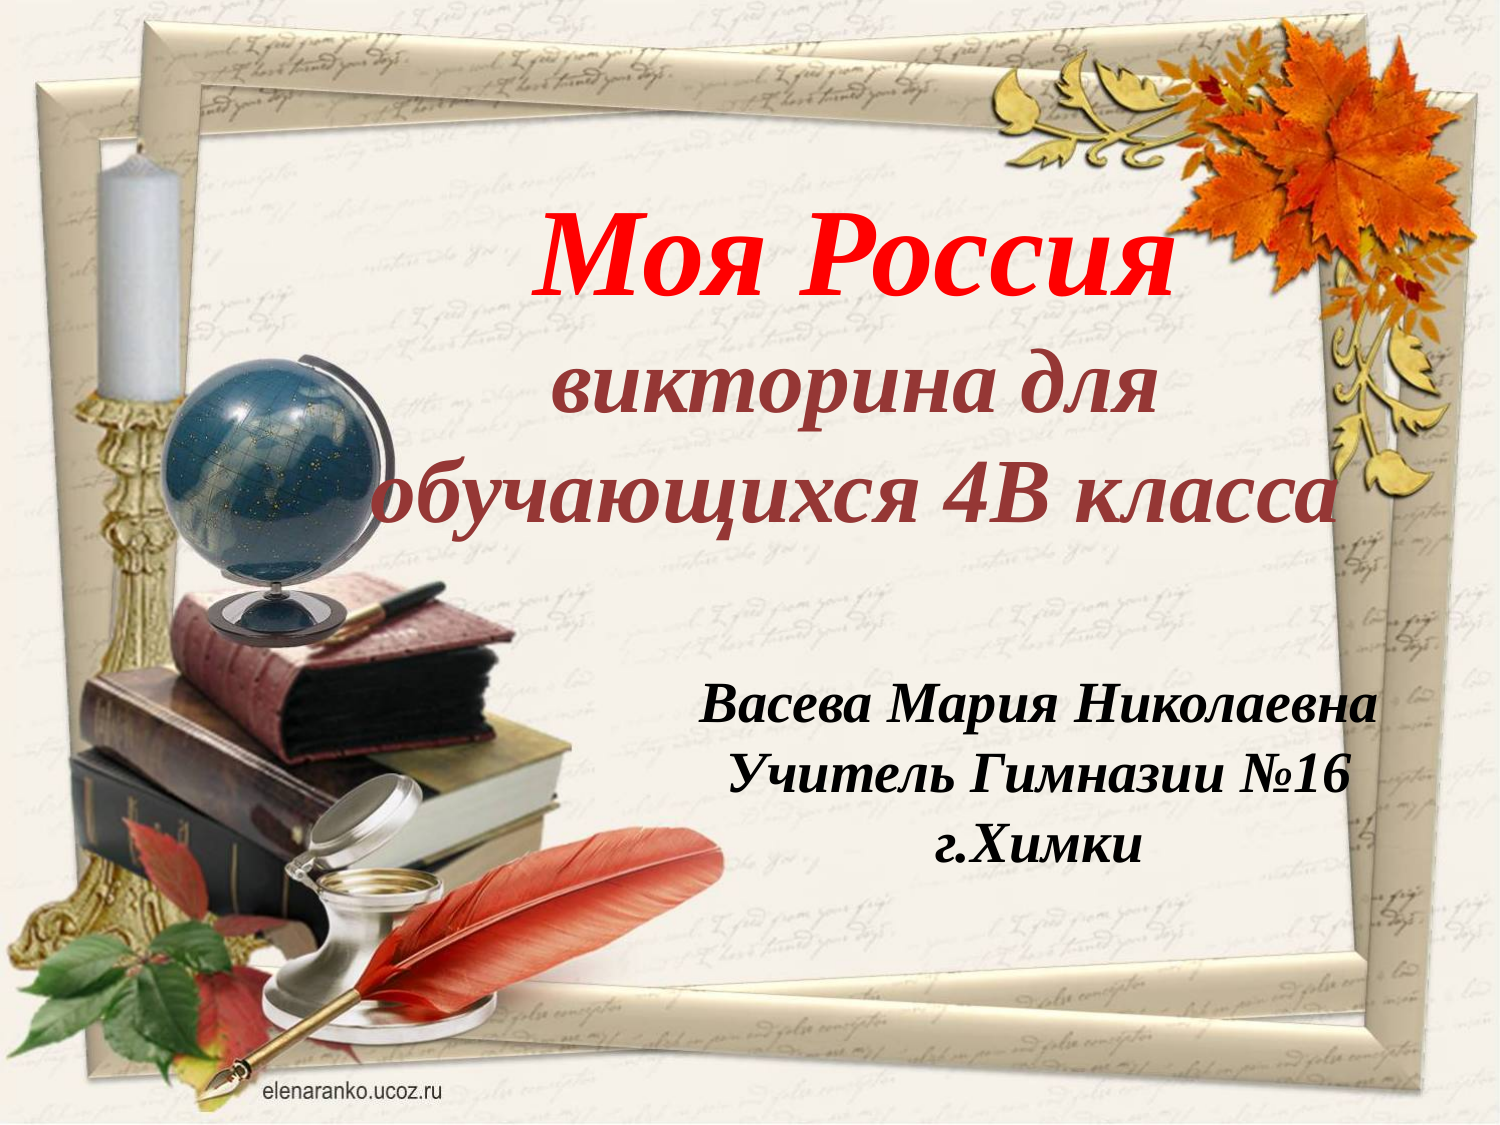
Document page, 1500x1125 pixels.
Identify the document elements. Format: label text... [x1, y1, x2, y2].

text_box Моя Россия викторина для обучающихся 4В класса [348, 172, 1365, 539]
picture [0, 0, 1500, 1125]
subtitle Васева Мария Николаевна Учитель Гимназии №16 г.Химки [655, 656, 1424, 988]
